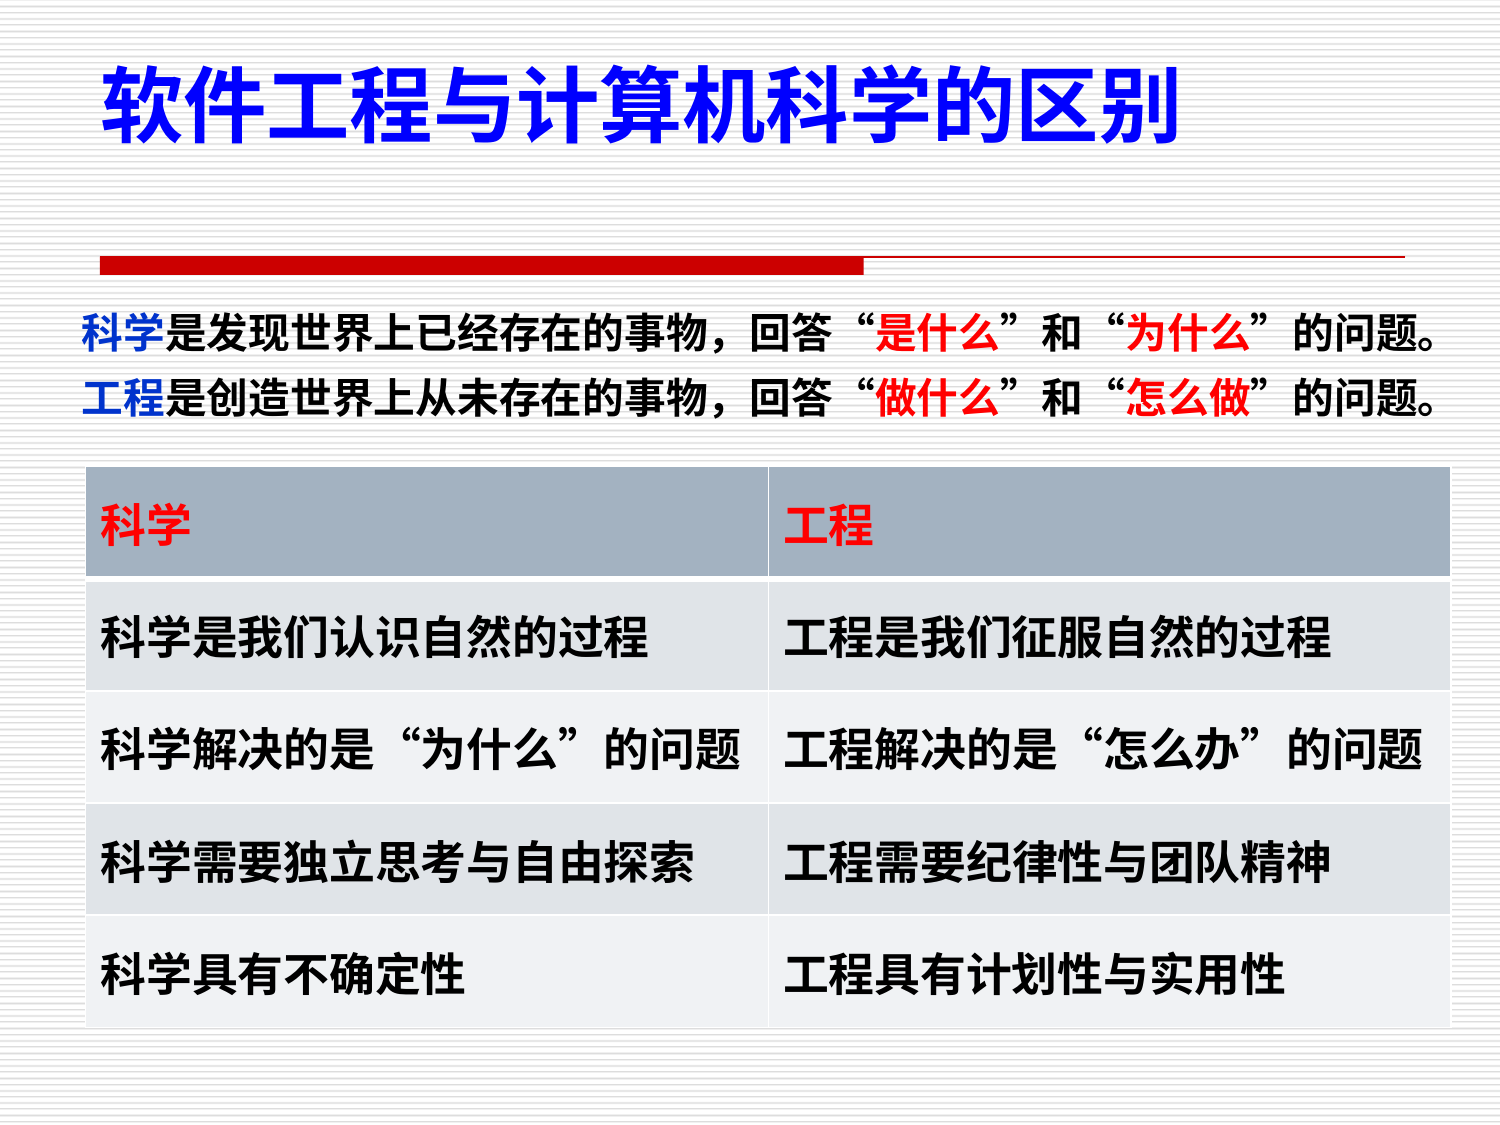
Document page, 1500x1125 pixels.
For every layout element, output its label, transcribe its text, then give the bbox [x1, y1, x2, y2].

table_header 科学 [86, 467, 768, 576]
table_cell 工程解决的是“怎么办”的问题 [769, 692, 1450, 802]
picture [0, 0, 1500, 1125]
table_cell 科学解决的是“为什么”的问题 [86, 692, 768, 802]
table_cell 工程是我们征服自然的过程 [769, 582, 1450, 690]
table_cell 科学需要独立思考与自由探索 [86, 804, 768, 914]
table_cell 科学具有不确定性 [86, 916, 768, 1027]
table_cell 工程需要纪律性与团队精神 [769, 804, 1450, 914]
table_cell 工程具有计划性与实用性 [769, 916, 1450, 1027]
table_header 工程 [769, 467, 1450, 576]
text_box 科学是发现世界上已经存在的事物，回答“是什么”和“为什么”的问题。 工程是创造世界上从未存在的事物，回答“做什么”和“怎么做”的问题。 [41, 274, 1500, 440]
table_cell 科学是我们认识自然的过程 [86, 582, 768, 690]
text_box 软件工程与计算机科学的区别 [85, 45, 1452, 155]
